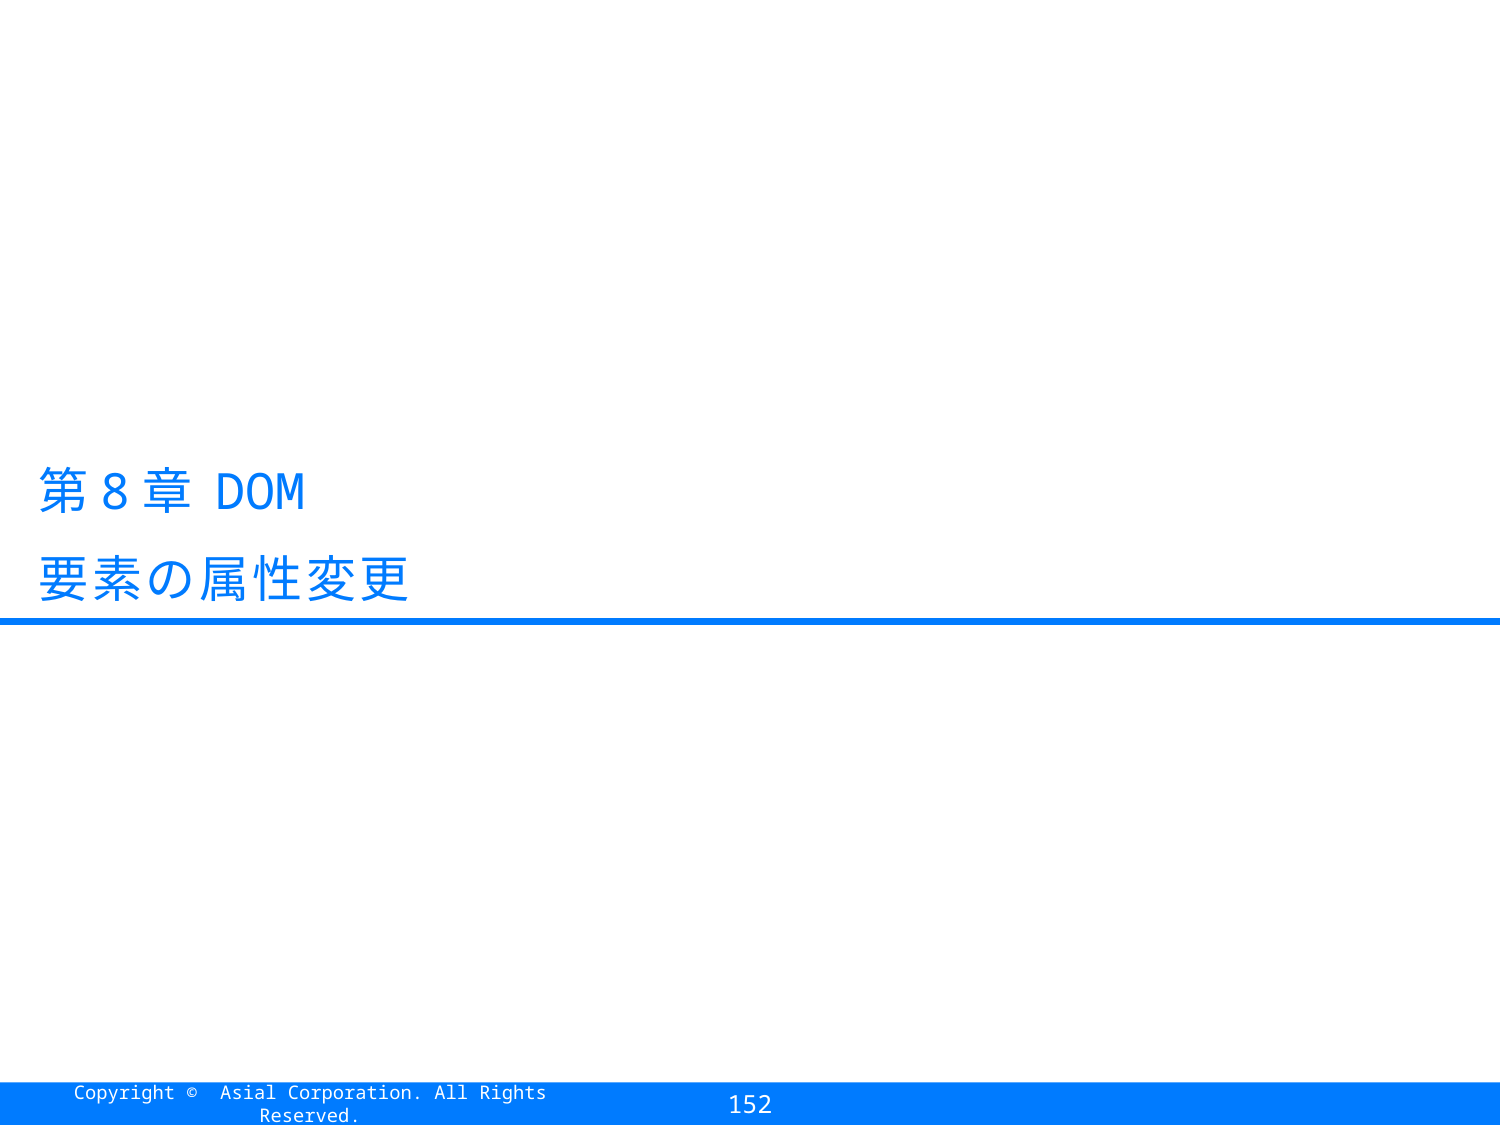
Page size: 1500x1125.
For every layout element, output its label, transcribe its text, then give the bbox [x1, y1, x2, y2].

list 第8章 DOM [23, 444, 1500, 536]
slide_number 152 [581, 1075, 919, 1125]
title 要素の属性変更 [23, 538, 1500, 616]
